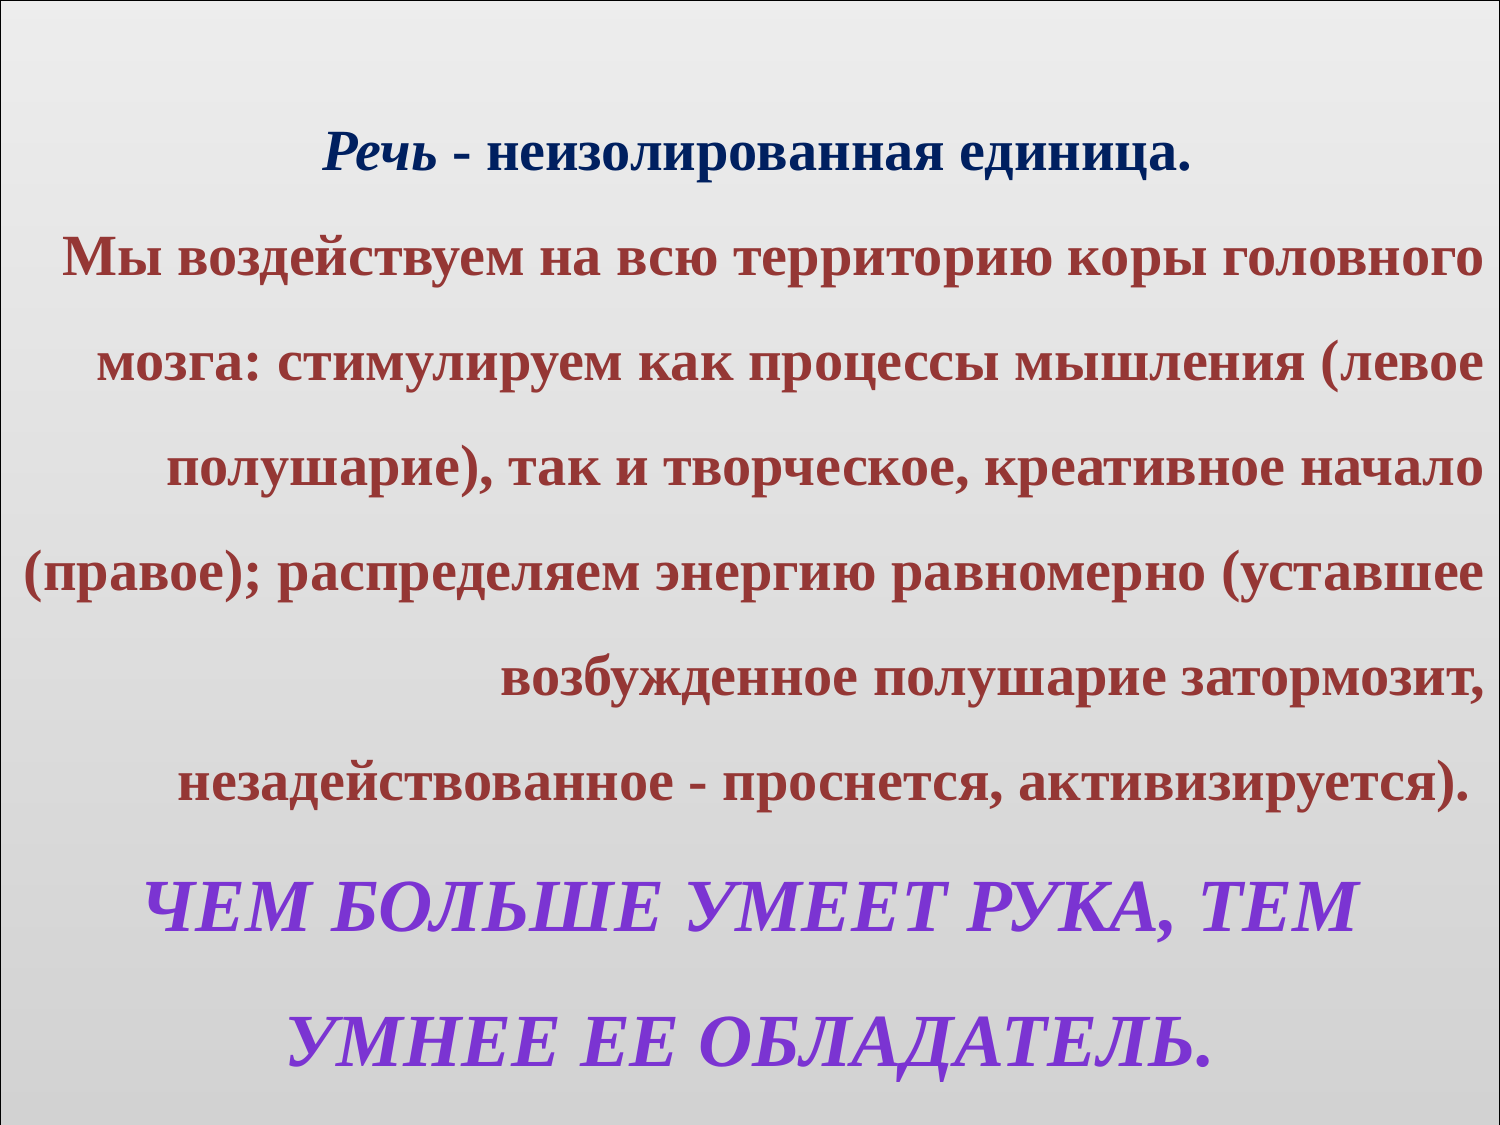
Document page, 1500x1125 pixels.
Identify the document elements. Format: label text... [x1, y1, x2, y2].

text_box Речь - неизолированная единица. Мы воздействуем на всю территорию коры головного мозга: стимулируем как процессы мышления (левое полушарие), так и творческое, креативное начало (правое); распределяем энергию равномерно (уставшее возбужденное полушарие затормозит, незадействованное - проснется, активизируется). Чем больше умеет рука, тем умнее ее обладатель. [0, 0, 1500, 1125]
